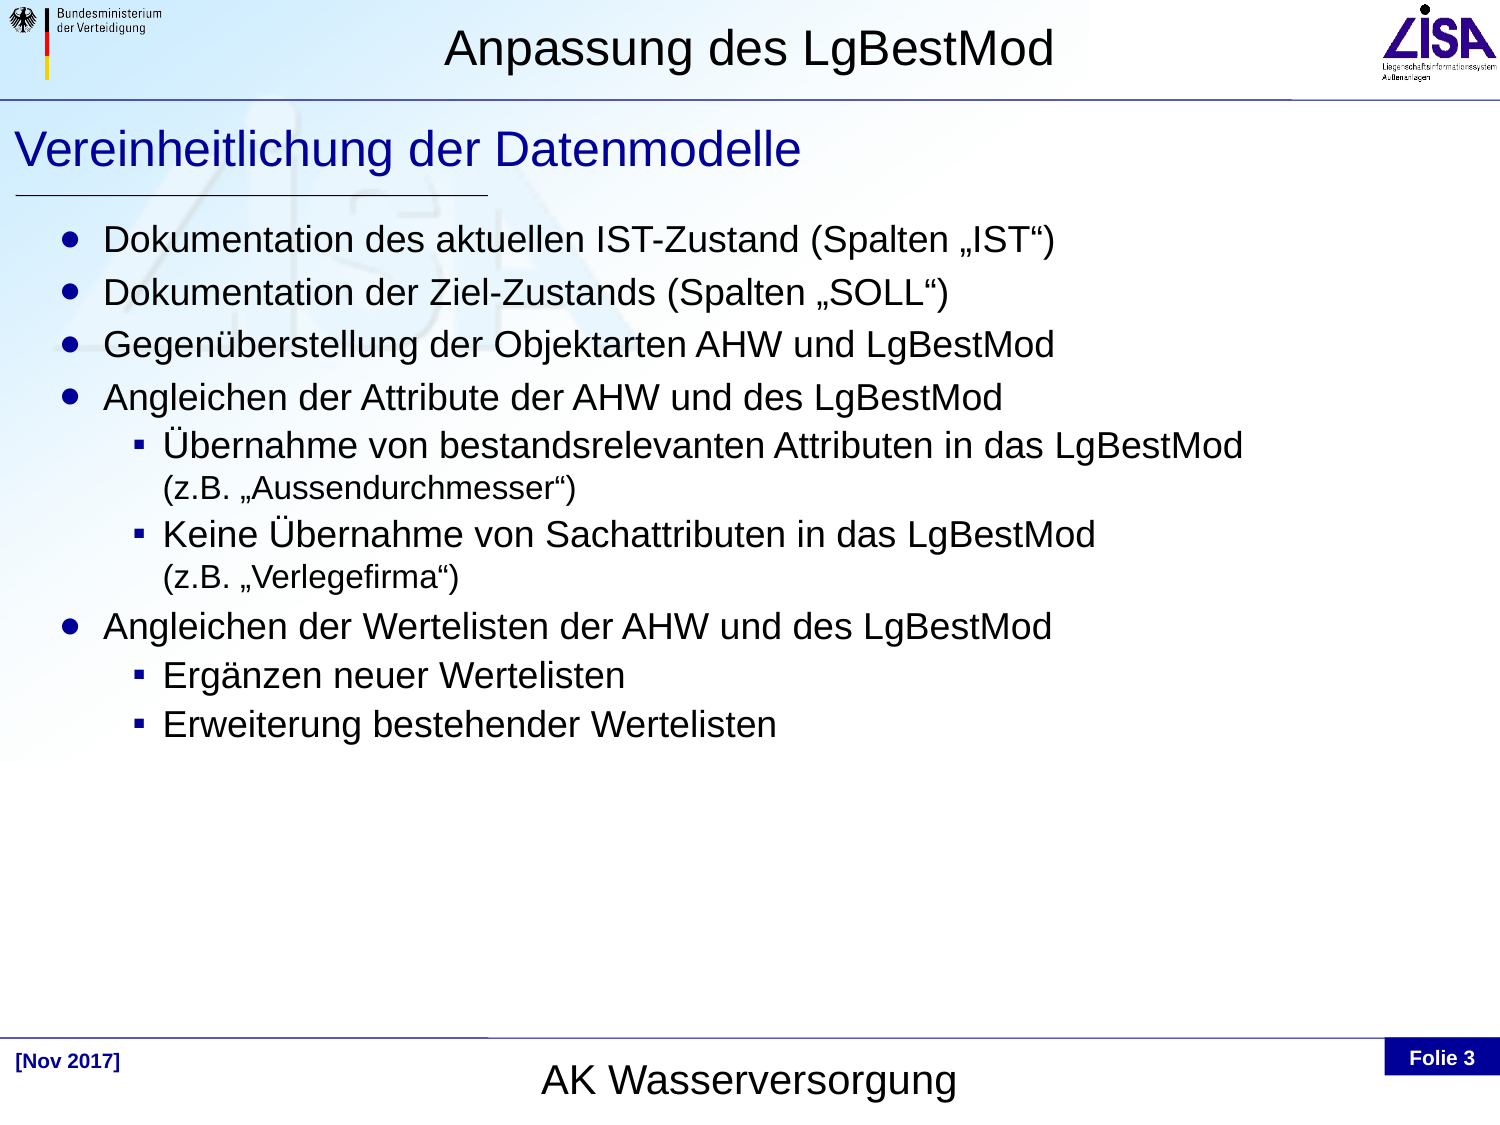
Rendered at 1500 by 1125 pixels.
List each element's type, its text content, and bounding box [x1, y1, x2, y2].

picture [0, 0, 1089, 99]
picture [0, 184, 1089, 207]
text_box Dokumentation des aktuellen IST-Zustand (Spalten „IST“) Dokumentation der Ziel-Zustands (Spalten „SOLL“) Gegenüberstellung der Objektarten AHW und LgBestMod Angleichen der Attribute der AHW und des LgBestMod Übernahme von bestandsrelevanten Attributen in das LgBestMod (z.B. „Aussendurchmesser“) Keine Übernahme von Sachattributen in das LgBestMod (z.B. „Verlegefirma“) Angleichen der Wertelisten der AHW und des LgBestMod Ergänzen neuer Wertelisten Erweiterung bestehender Wertelisten [0, 207, 1500, 805]
picture [0, 101, 1089, 108]
picture [1382, 3, 1497, 83]
text_box Vereinheitlichung der Datenmodelle [0, 108, 1500, 184]
